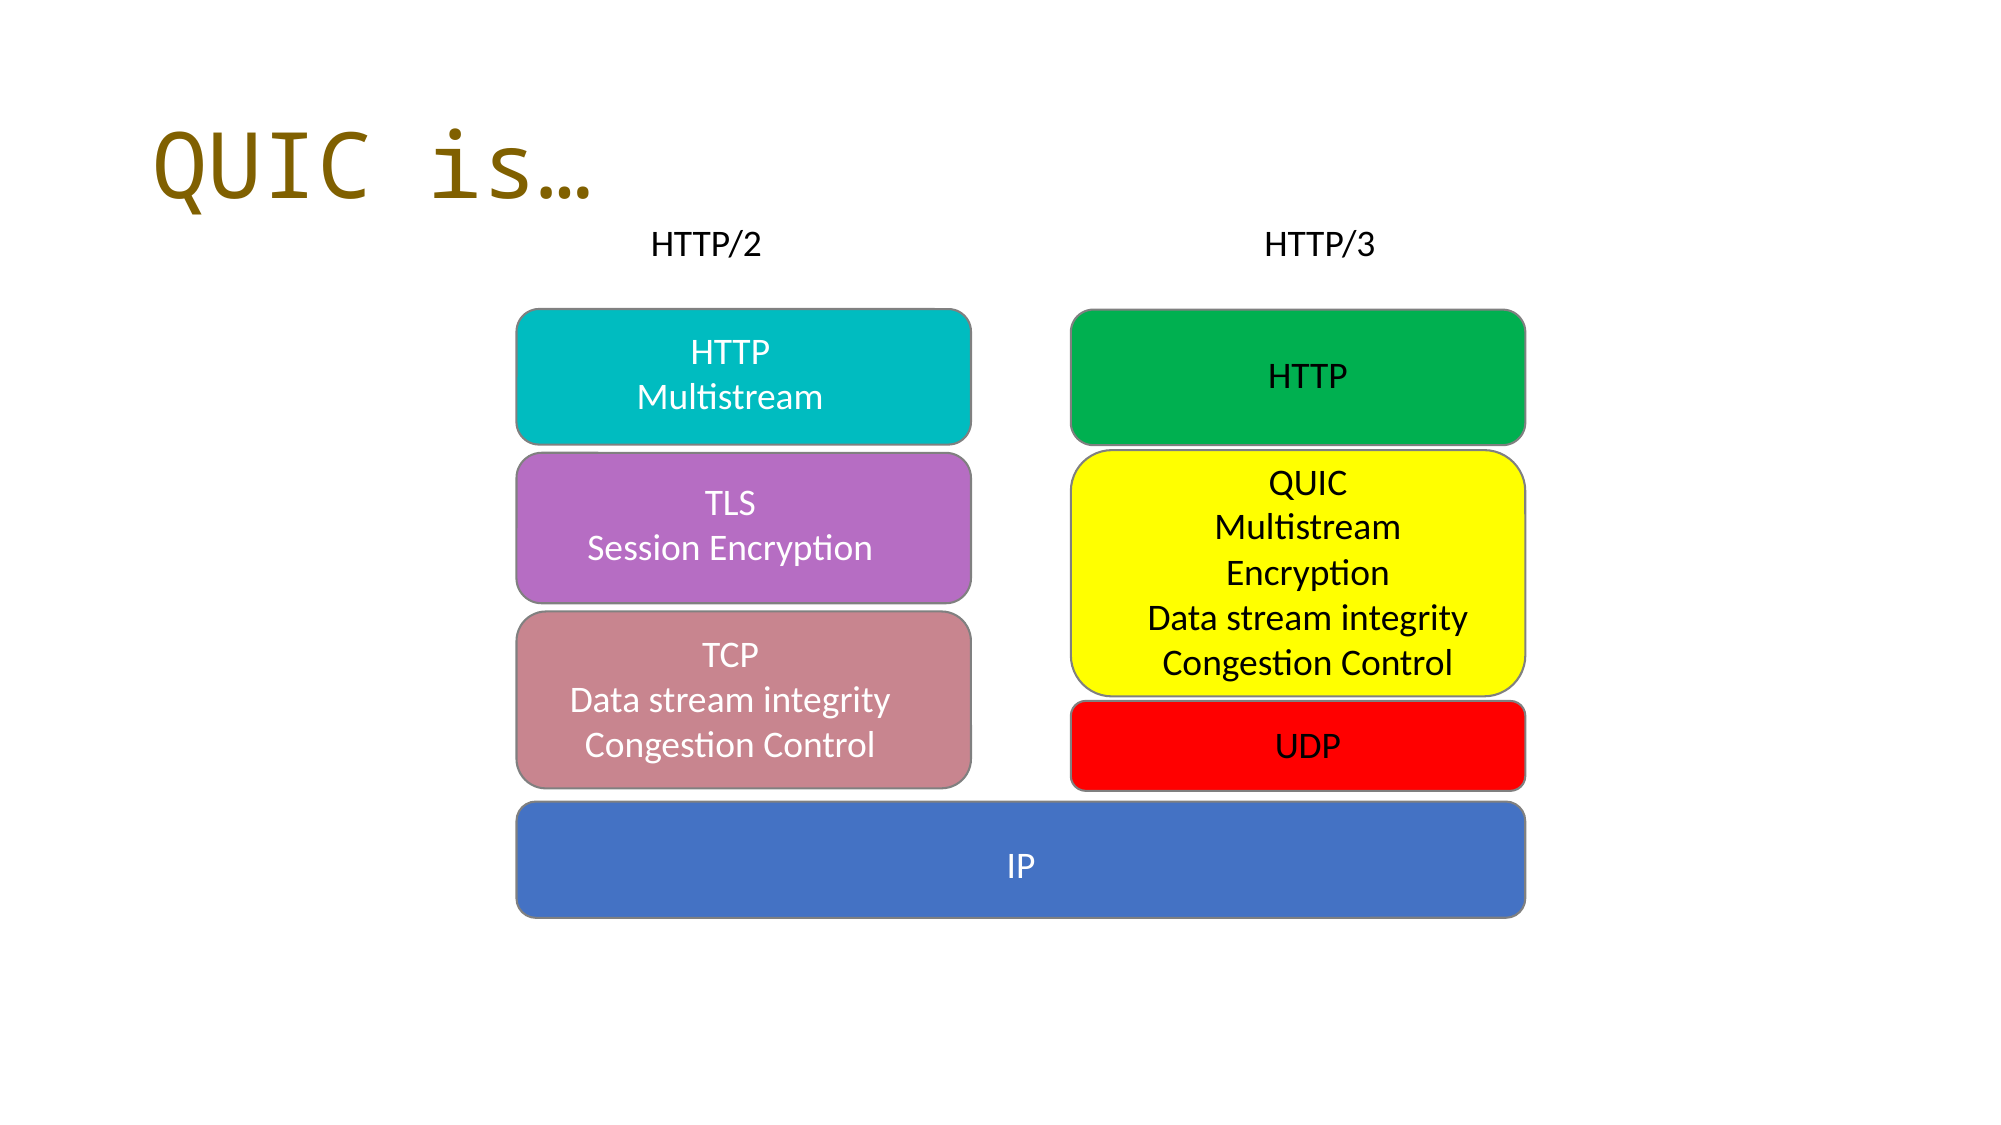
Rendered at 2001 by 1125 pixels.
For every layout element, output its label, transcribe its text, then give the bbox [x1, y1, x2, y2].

text_box QUIC Multistream Encryption Data stream integrity Congestion Control [1132, 450, 1484, 690]
text_box [515, 307, 973, 446]
title QUIC is… [137, 59, 1863, 278]
text_box HTTP/3 [1249, 211, 1391, 271]
text_box HTTP/2 [636, 211, 777, 272]
text_box [1069, 449, 1527, 698]
text_box [515, 451, 973, 605]
text_box TLS Session Encryption [572, 470, 889, 576]
text_box HTTP Multistream [621, 319, 839, 424]
text_box [515, 800, 1527, 919]
text_box TCP Data stream integrity Congestion Control [554, 622, 906, 773]
text_box HTTP [1253, 343, 1363, 404]
text_box UDP [1259, 713, 1356, 774]
text_box [1069, 308, 1527, 447]
text_box [515, 610, 973, 790]
text_box IP [991, 833, 1051, 894]
text_box [1069, 699, 1527, 792]
